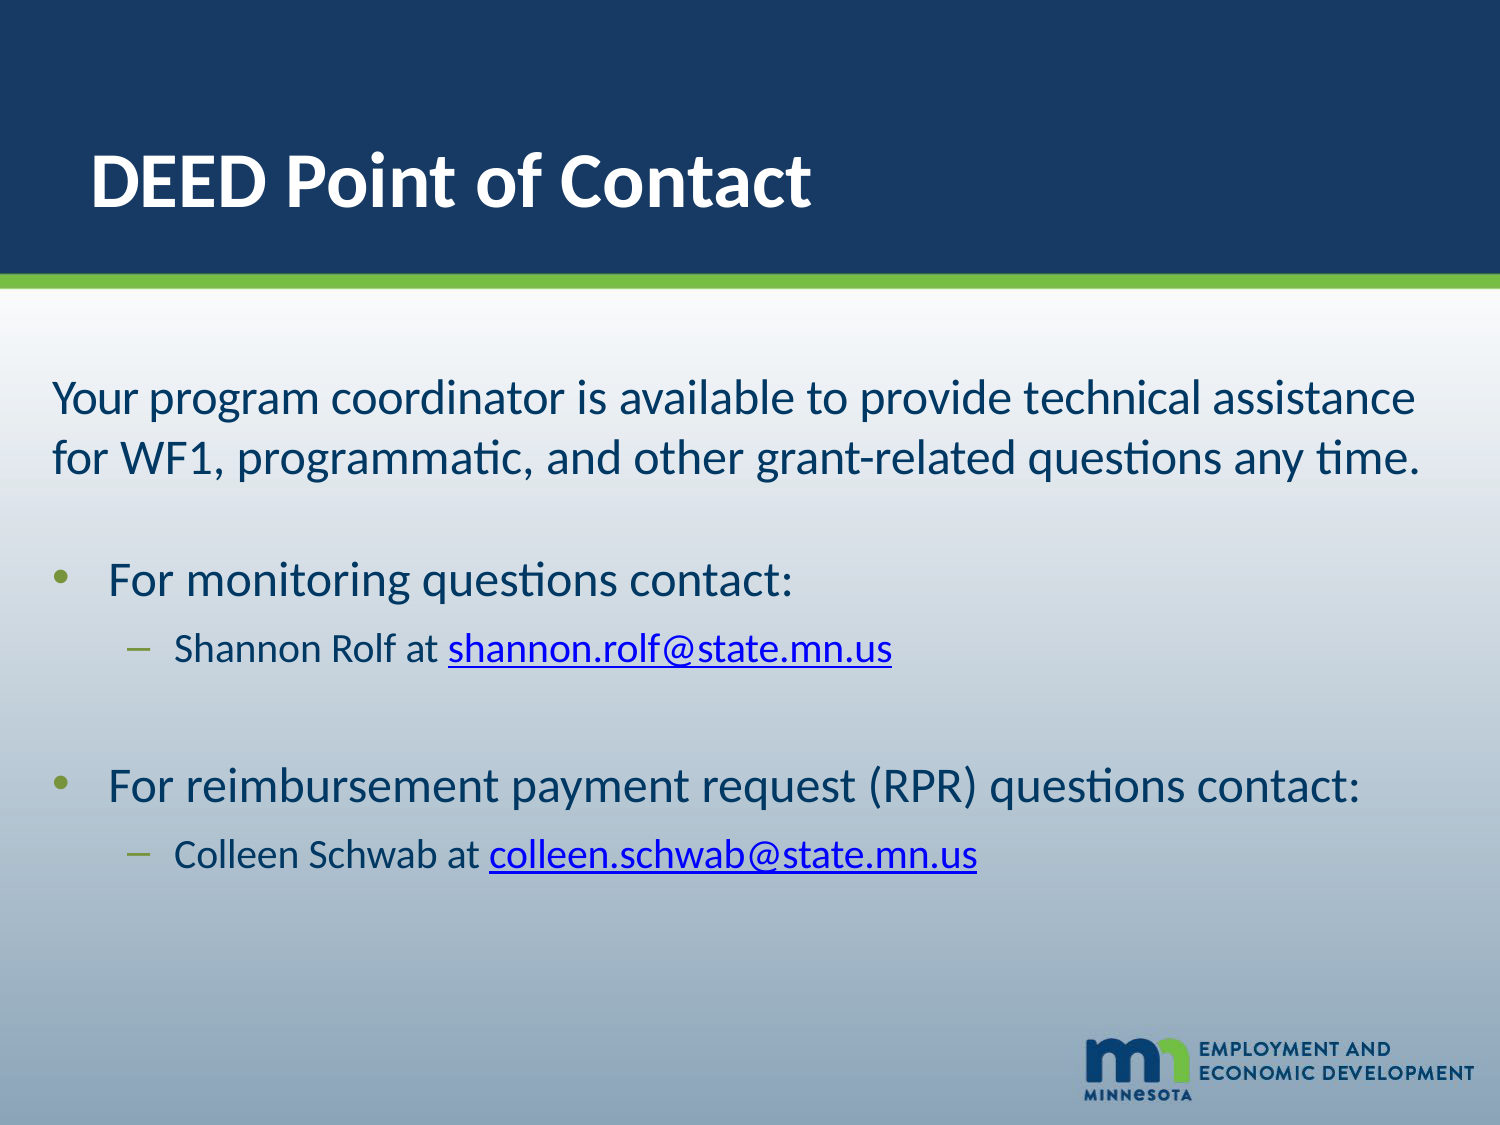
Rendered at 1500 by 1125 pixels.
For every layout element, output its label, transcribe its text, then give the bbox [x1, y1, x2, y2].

title DEED Point of Contact [87, 126, 988, 317]
picture [0, 0, 1500, 1125]
text_box Your program coordinator is available to provide technical assistance for WF1, programmatic, and other grant-related questions any time. For monitoring questions contact: Shannon Rolf at shannon.rolf@state.mn.us For reimbursement payment request (RPR) questions contact: Colleen Schwab at colleen.schwab@state.mn.us [50, 362, 1454, 1125]
